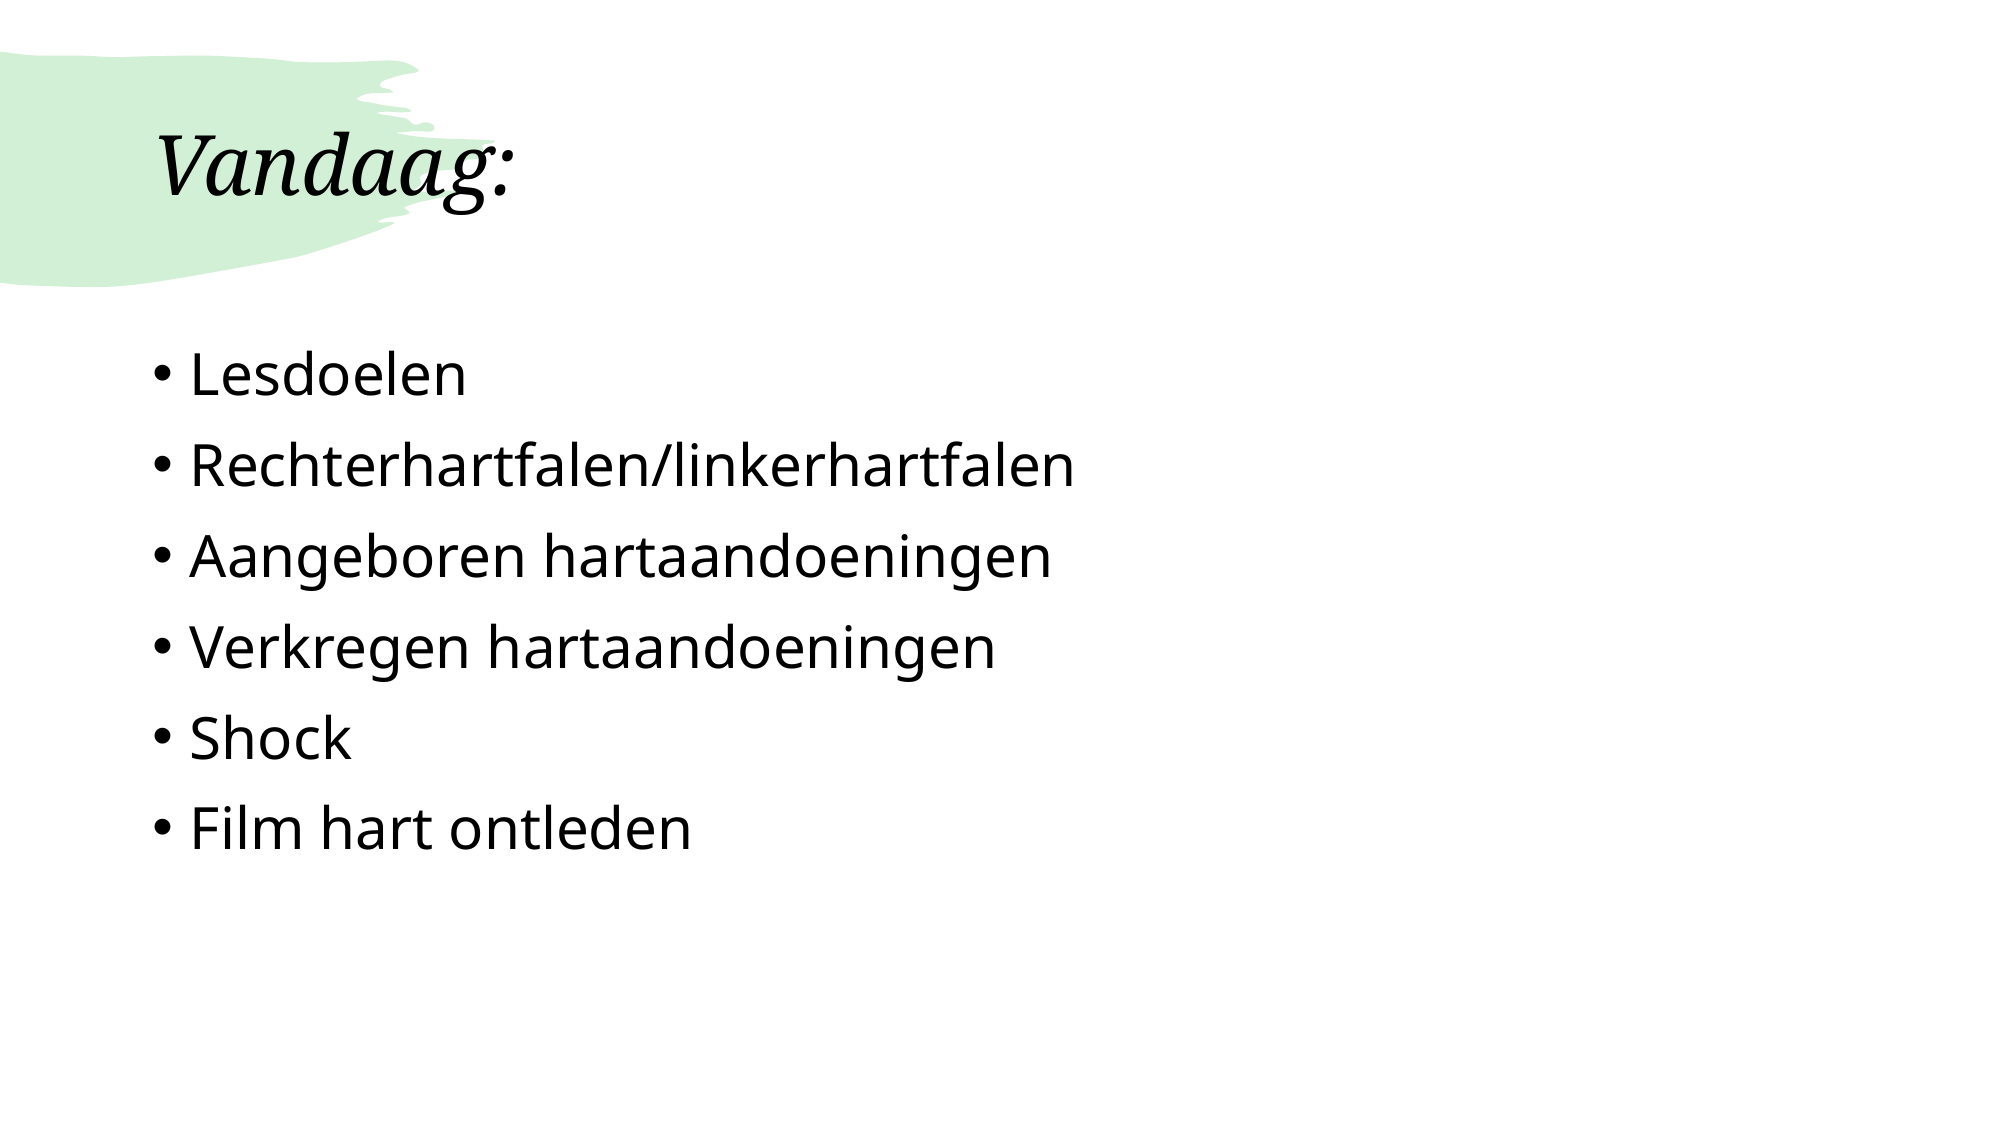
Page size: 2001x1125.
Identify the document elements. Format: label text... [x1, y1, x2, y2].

title Vandaag: [137, 59, 1863, 278]
list Lesdoelen Rechterhartfalen/linkerhartfalen Aangeboren hartaandoeningen Verkregen hartaandoeningen Shock Film hart ontleden [137, 329, 1863, 1013]
